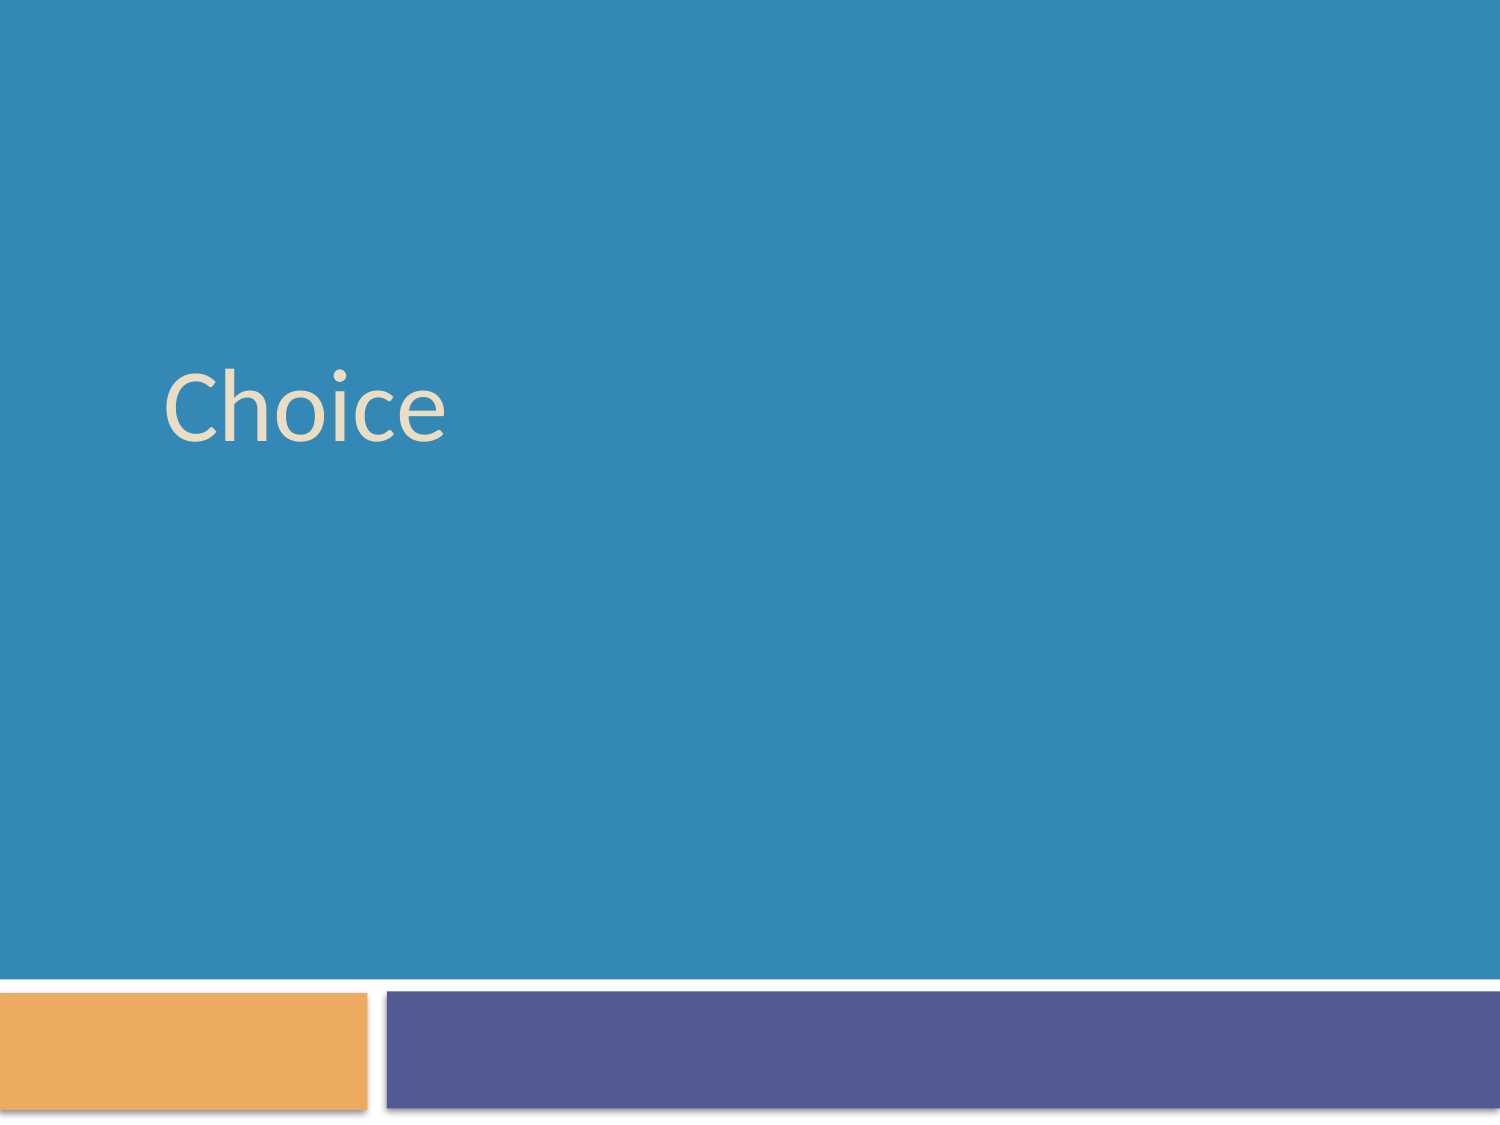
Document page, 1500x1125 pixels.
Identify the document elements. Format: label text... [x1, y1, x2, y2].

title Choice [148, 249, 1500, 550]
